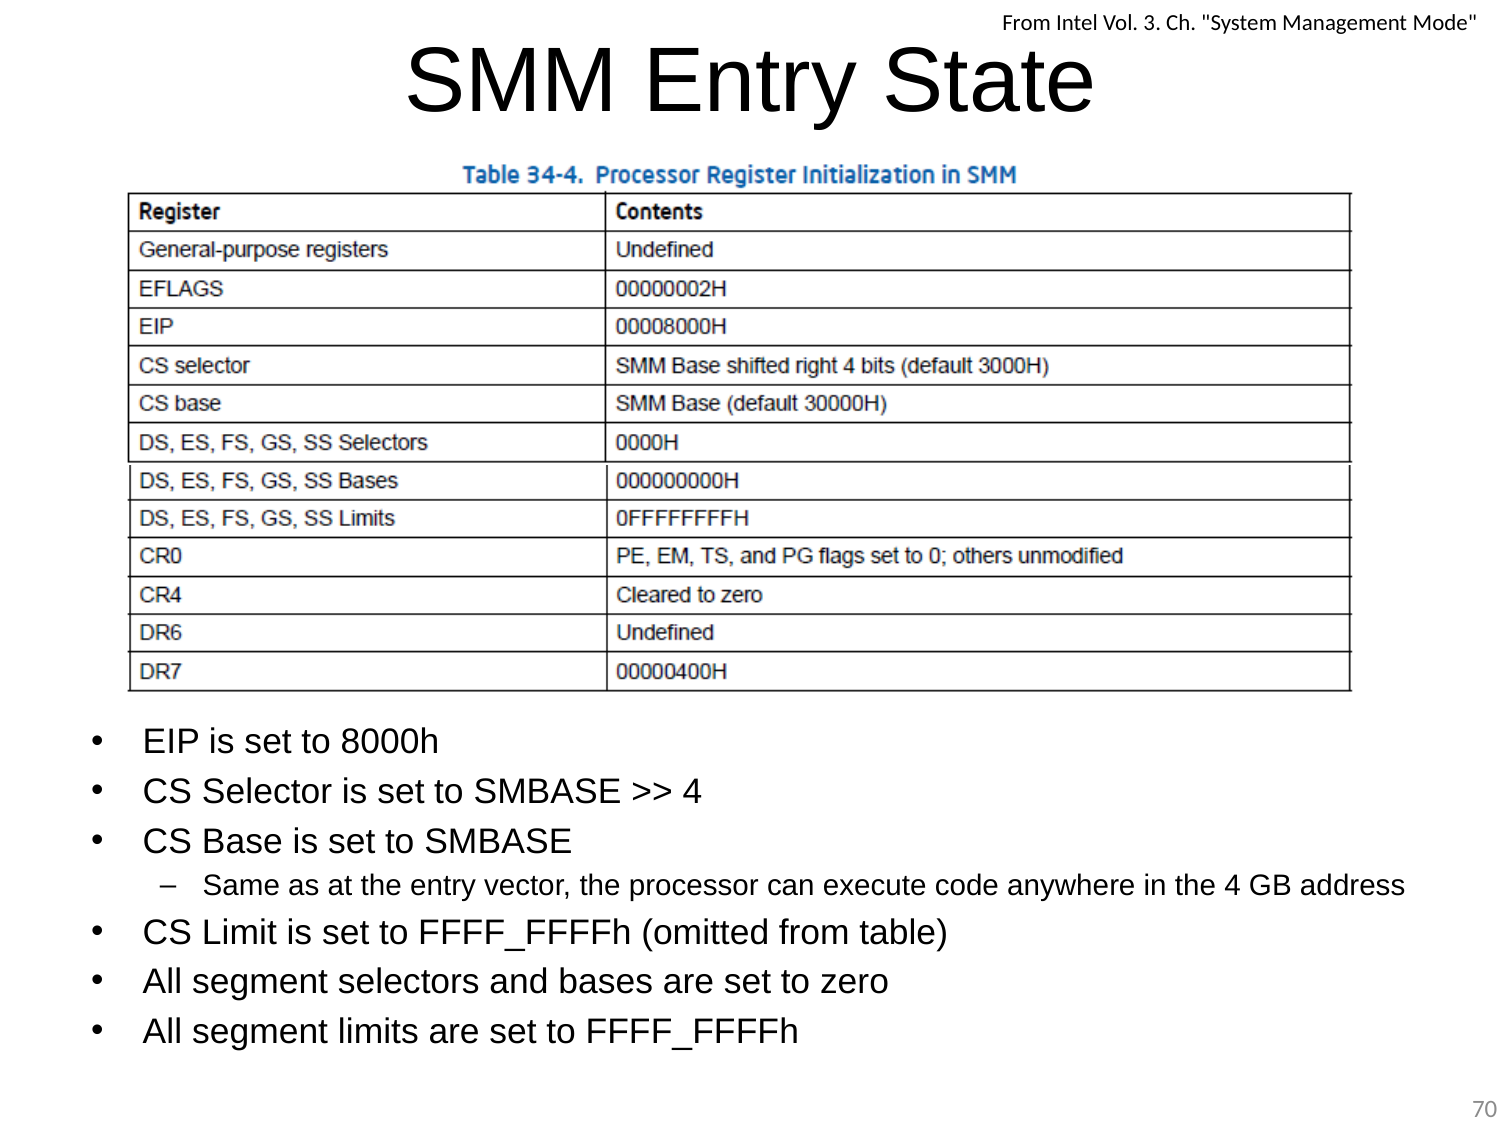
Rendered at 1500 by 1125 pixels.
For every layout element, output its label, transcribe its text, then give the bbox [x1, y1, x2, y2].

list EIP is set to 8000h CS Selector is set to SMBASE >> 4 CS Base is set to SMBASE Same as at the entry vector, the processor can execute code anywhere in the 4 GB address CS Limit is set to FFFF_FFFFh (omitted from table) All segment selectors and bases are set to zero All segment limits are set to FFFF_FFFFh [76, 711, 1427, 1086]
slide_number 70 [1162, 1077, 1500, 1125]
picture [98, 149, 1404, 710]
text_box From Intel Vol. 3. Ch. "System Management Mode" [987, 0, 1493, 43]
title SMM Entry State [76, 0, 1427, 150]
